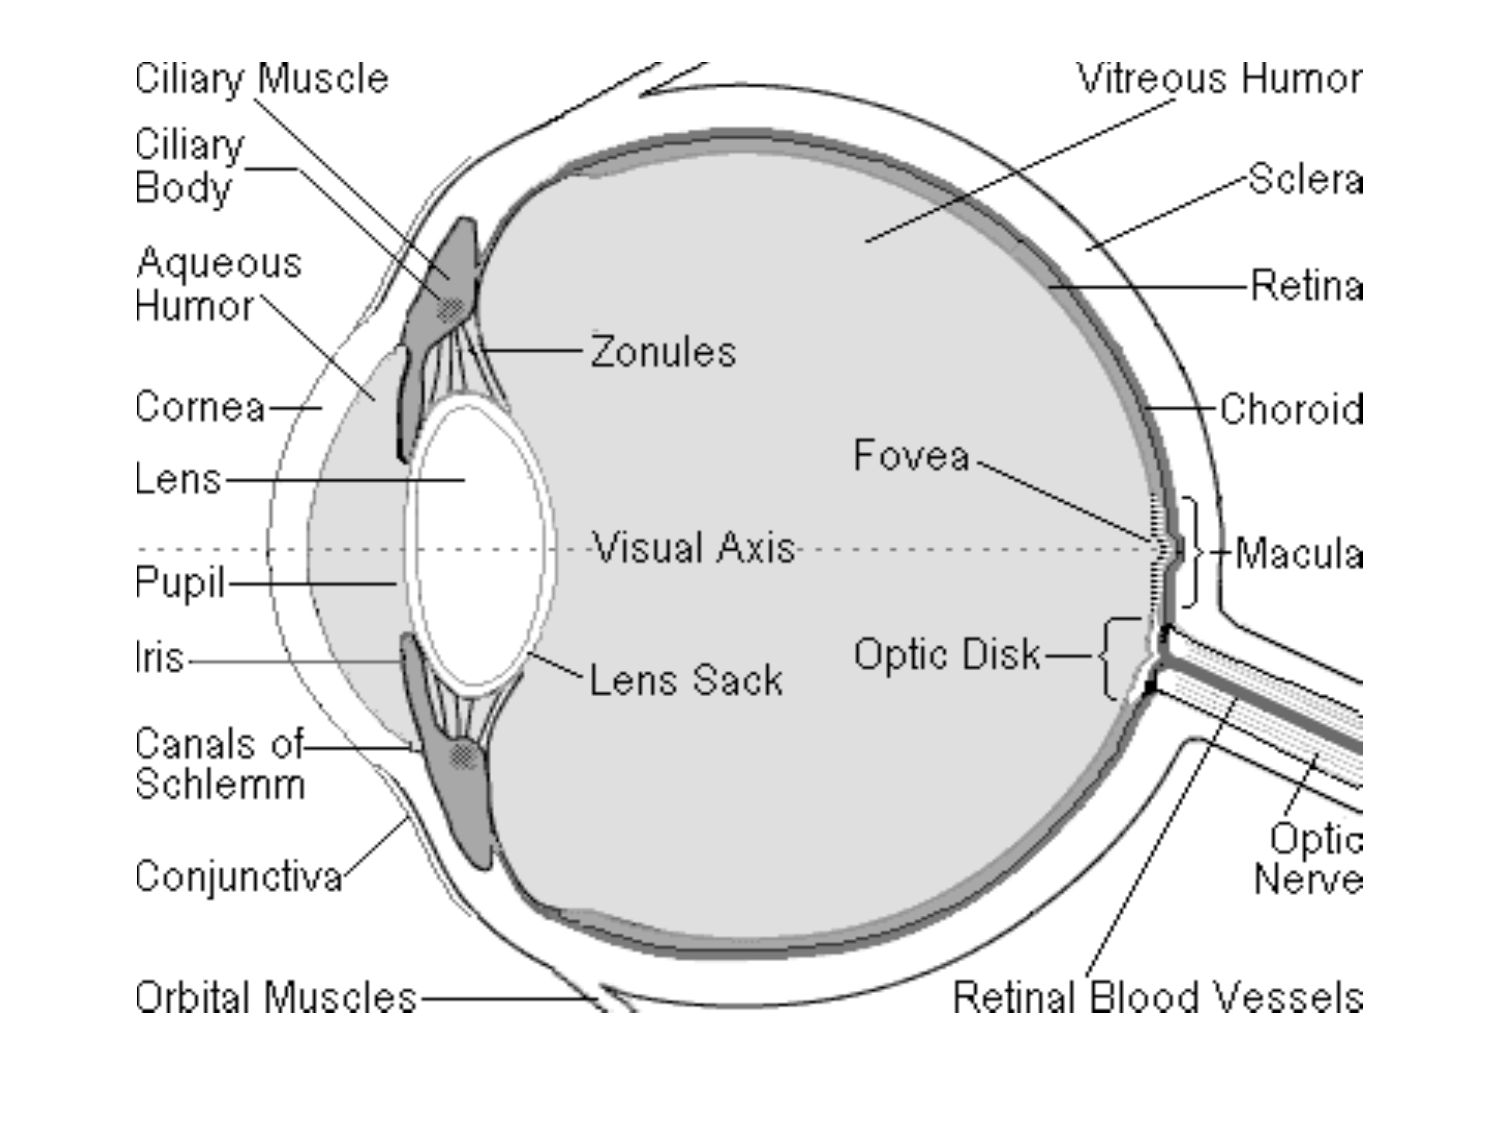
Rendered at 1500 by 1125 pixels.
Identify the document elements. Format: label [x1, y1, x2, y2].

picture [137, 62, 1363, 1013]
